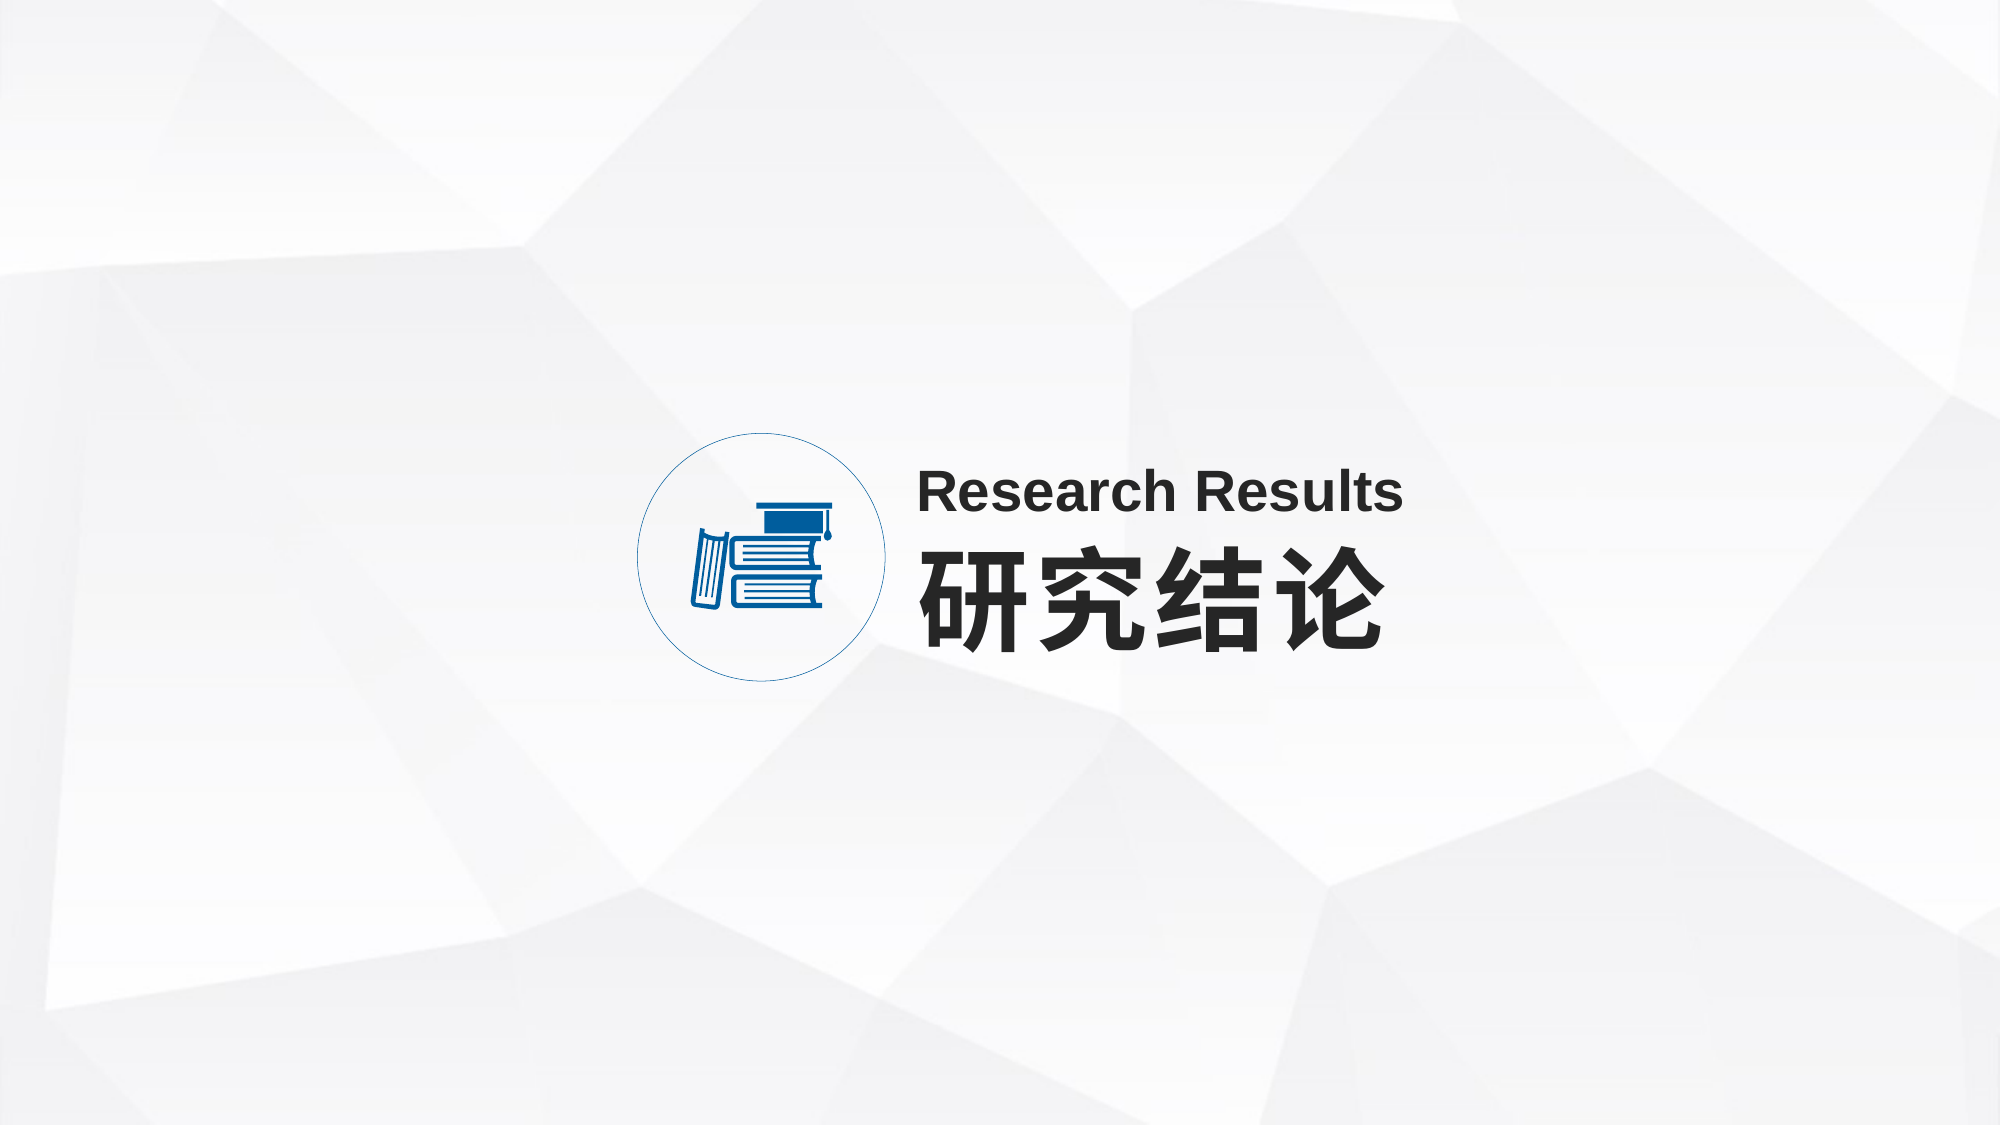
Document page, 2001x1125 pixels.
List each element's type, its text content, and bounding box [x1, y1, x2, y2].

text_box Research Results [901, 445, 1421, 531]
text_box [690, 502, 833, 611]
text_box [636, 432, 887, 683]
picture [0, 0, 2000, 1125]
text_box 研究结论 [902, 531, 1401, 673]
